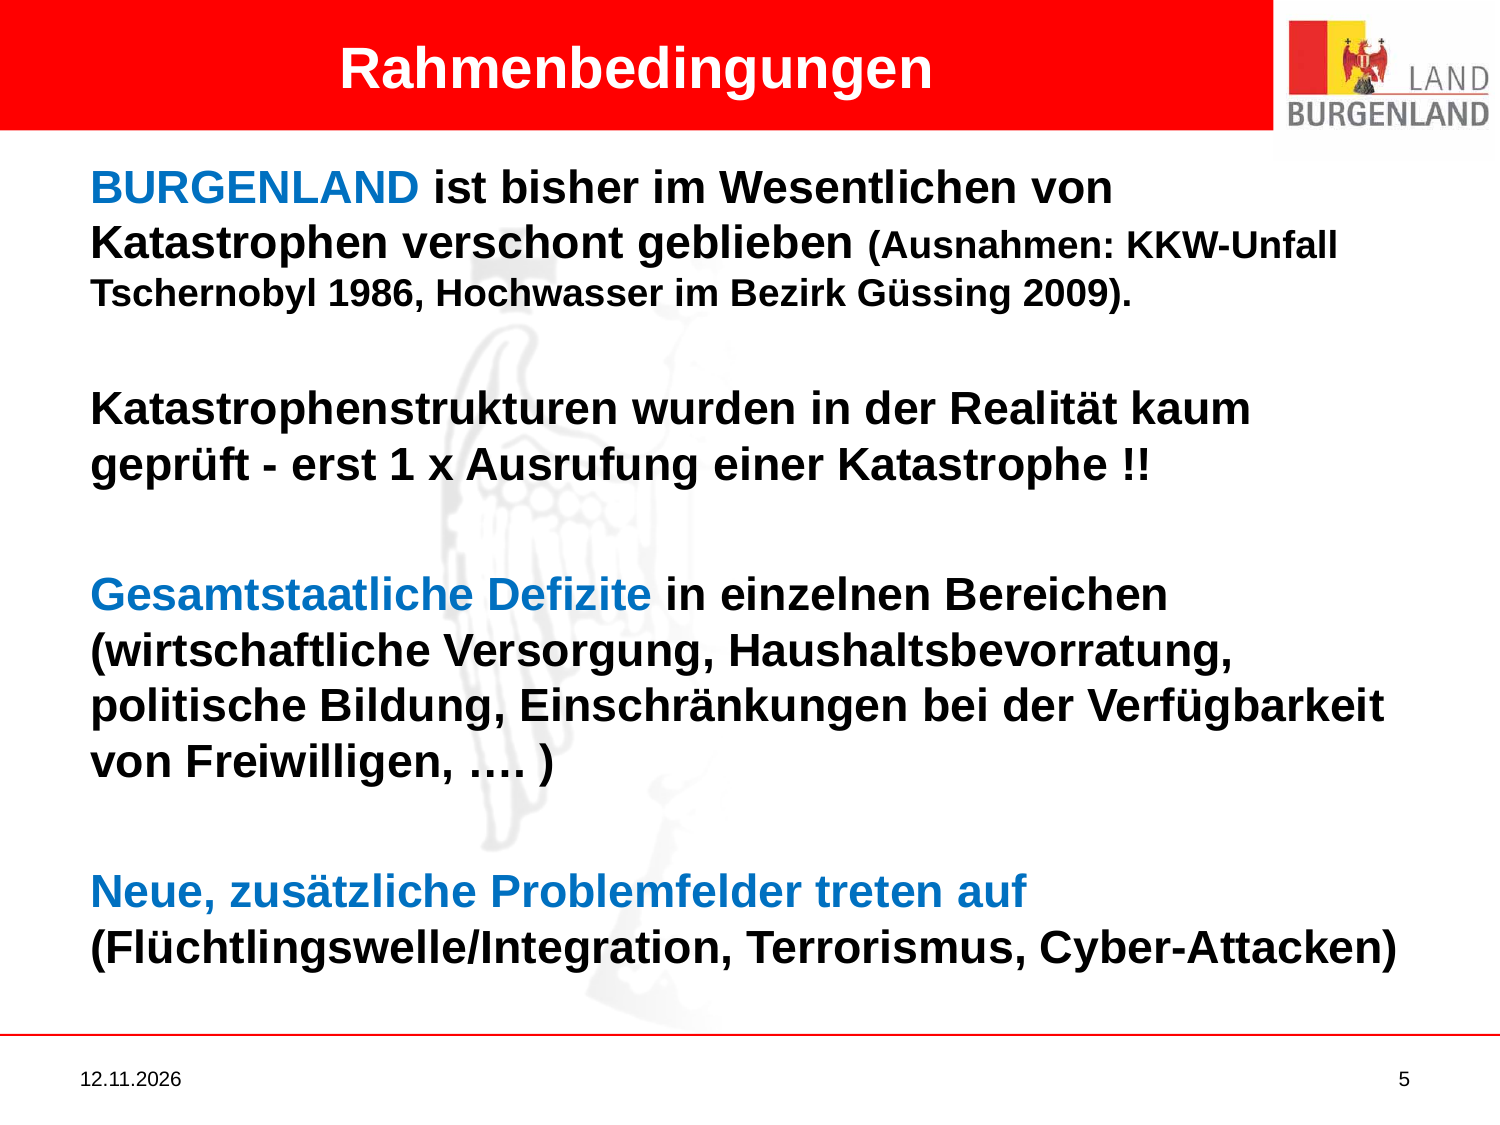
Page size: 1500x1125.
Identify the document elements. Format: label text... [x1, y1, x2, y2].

list BURGENLAND ist bisher im Wesentlichen von Katastrophen verschont geblieben (Ausnahmen: KKW-Unfall Tschernobyl 1986, Hochwasser im Bezirk Güssing 2009). Katastrophenstrukturen wurden in der Realität kaum geprüft - erst 1 x Ausrufung einer Katastrophe !! Gesamtstaatliche Defizite in einzelnen Bereichen (wirtschaftliche Versorgung, Haushaltsbevorratung, politische Bildung, Einschränkungen bei der Verfügbarkeit von Freiwilligen, …. ) Neue, zusätzliche Problemfelder treten auf (Flüchtlingswelle/Integration, Terrorismus, Cyber-Attacken) [75, 149, 1424, 1005]
slide_number 5 [1074, 1061, 1425, 1094]
title Rahmenbedingungen [0, 0, 1274, 131]
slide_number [64, 1061, 415, 1094]
picture [1273, 1, 1495, 161]
